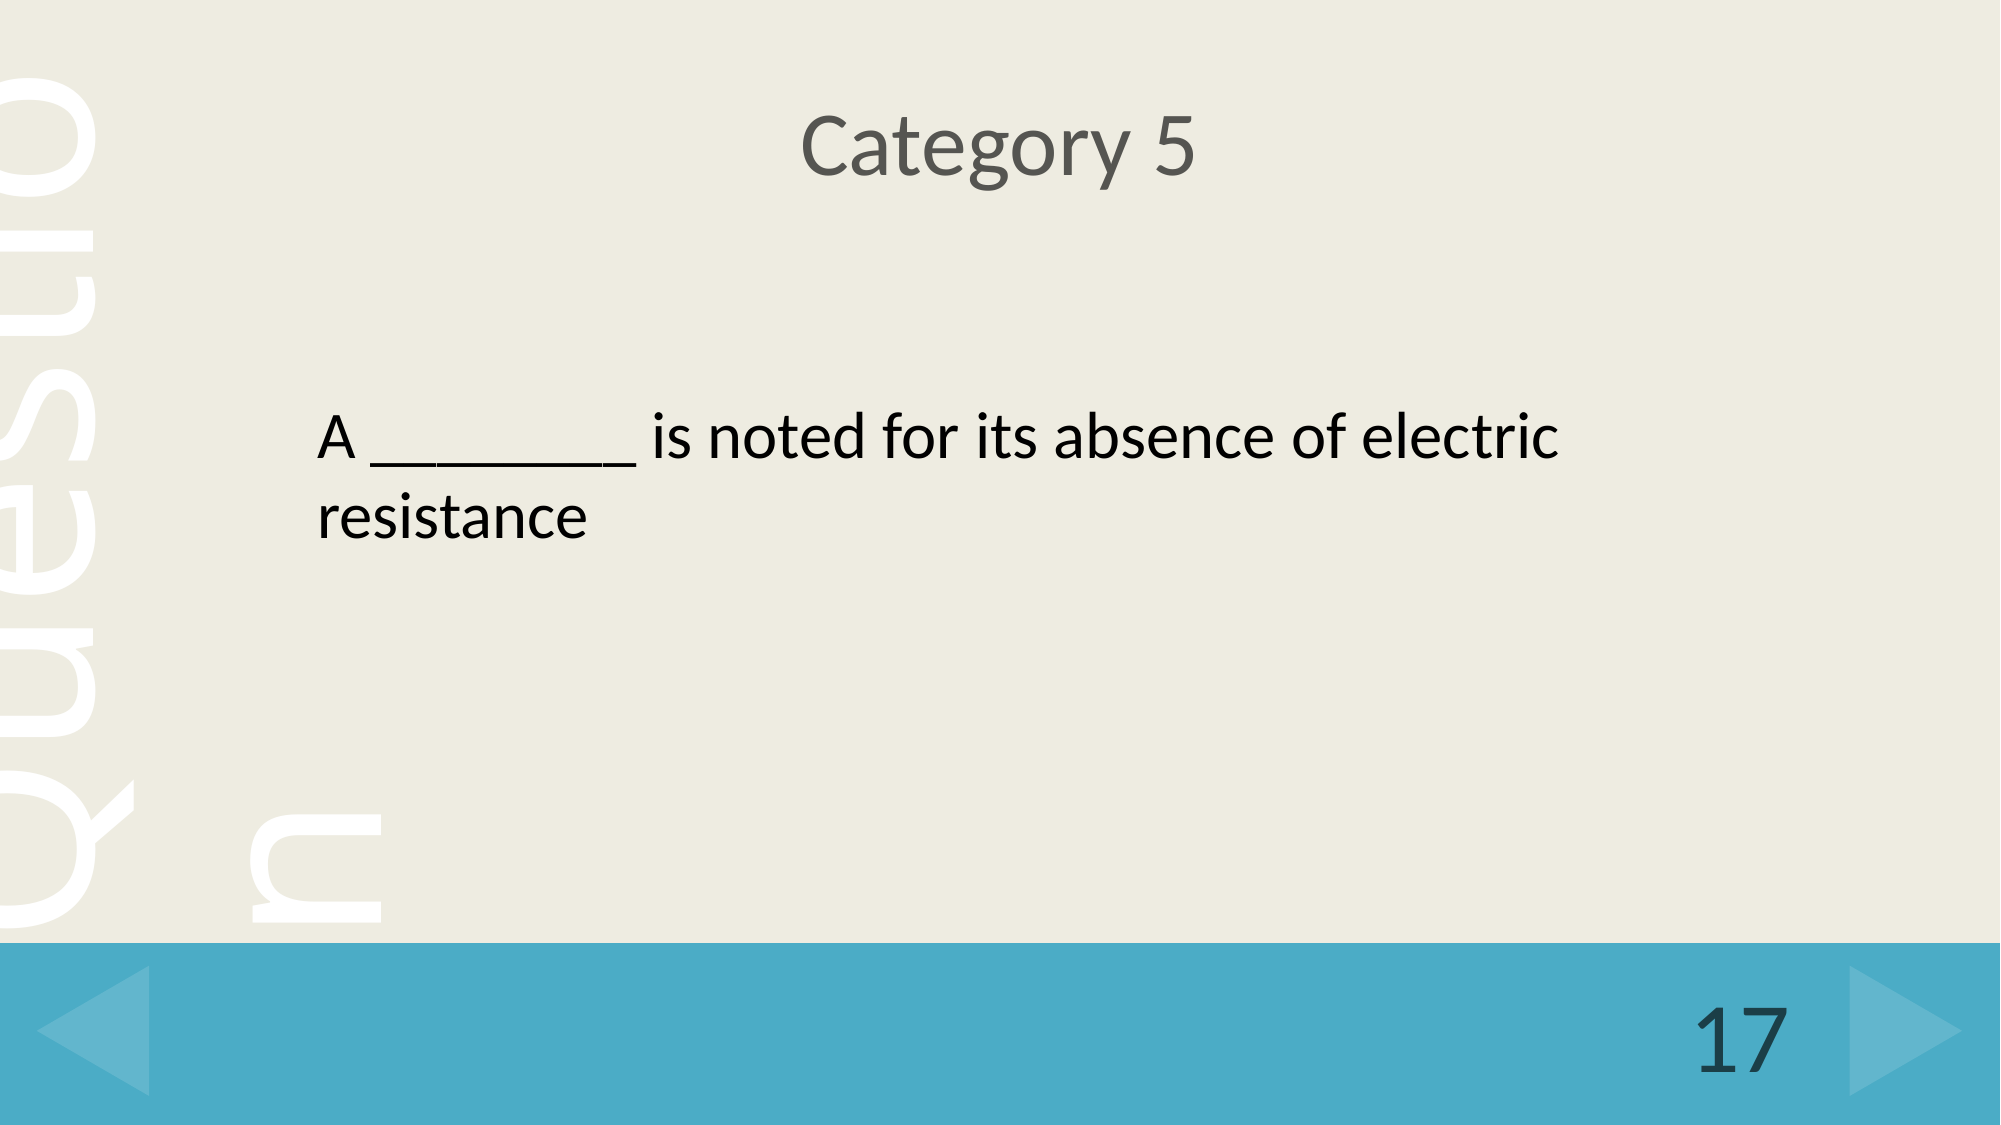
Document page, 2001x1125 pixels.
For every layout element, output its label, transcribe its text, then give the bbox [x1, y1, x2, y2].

list A ________ is noted for its absence of electric resistance [302, 307, 1760, 636]
title Category 5 [99, 45, 1900, 233]
list 17 [1494, 967, 1806, 1097]
